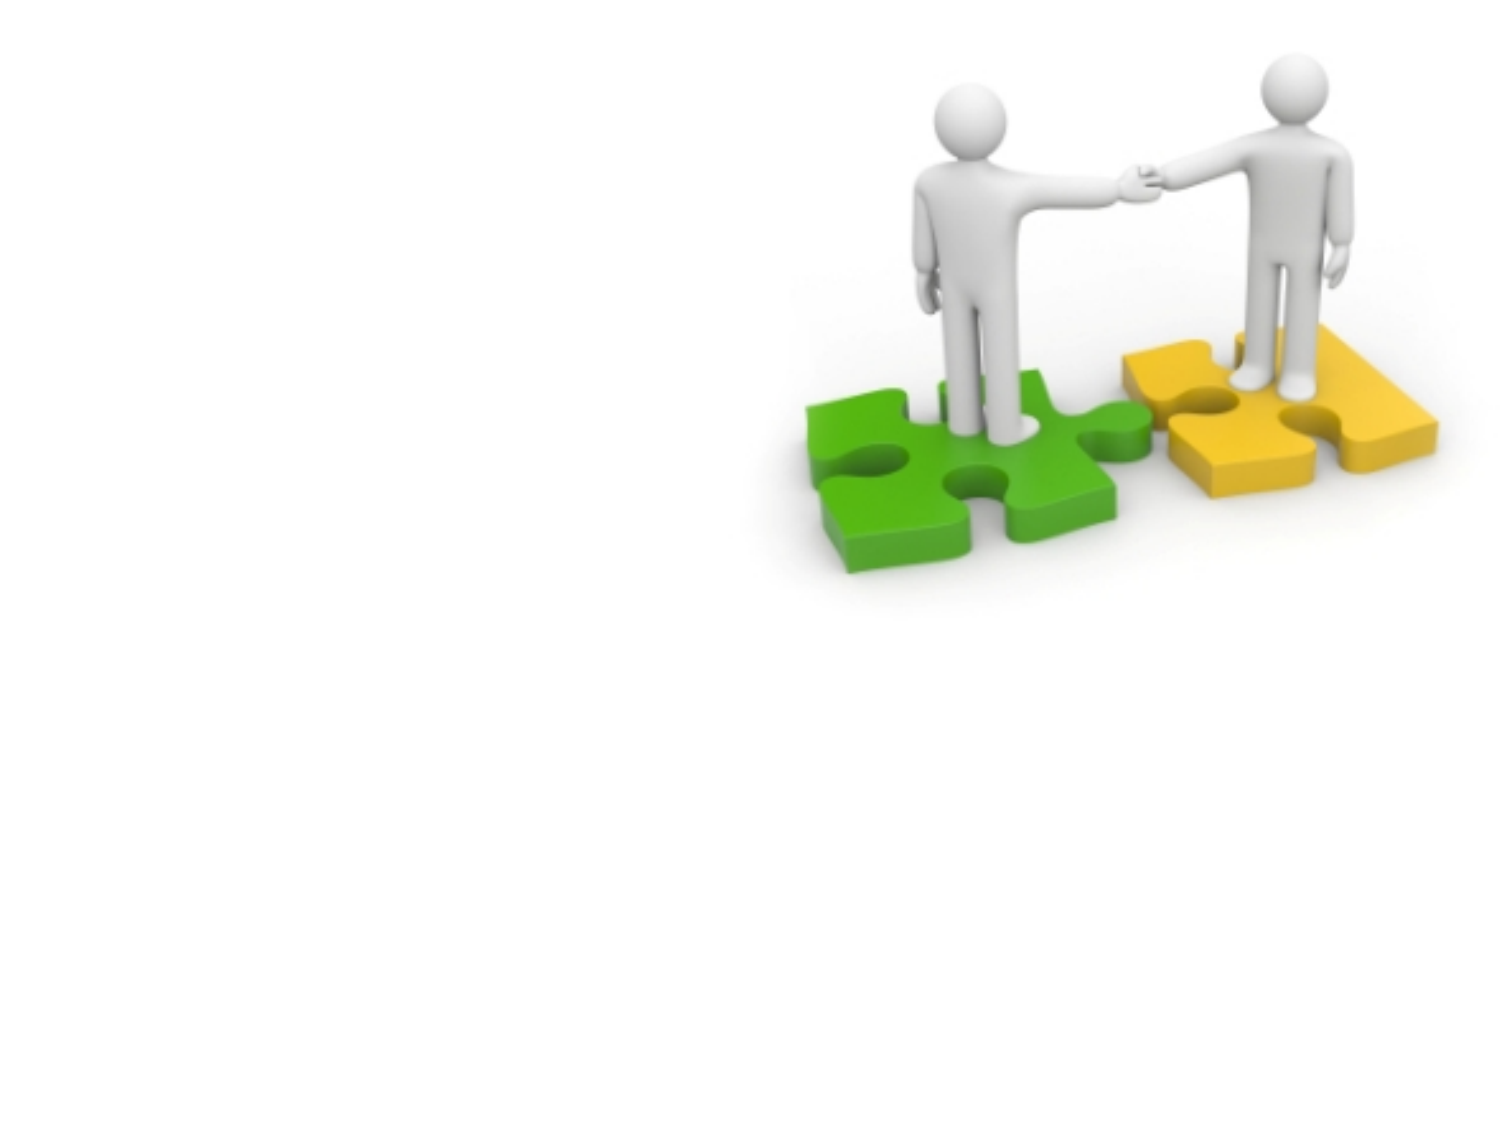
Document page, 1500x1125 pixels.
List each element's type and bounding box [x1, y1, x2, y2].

picture [727, 30, 1500, 629]
